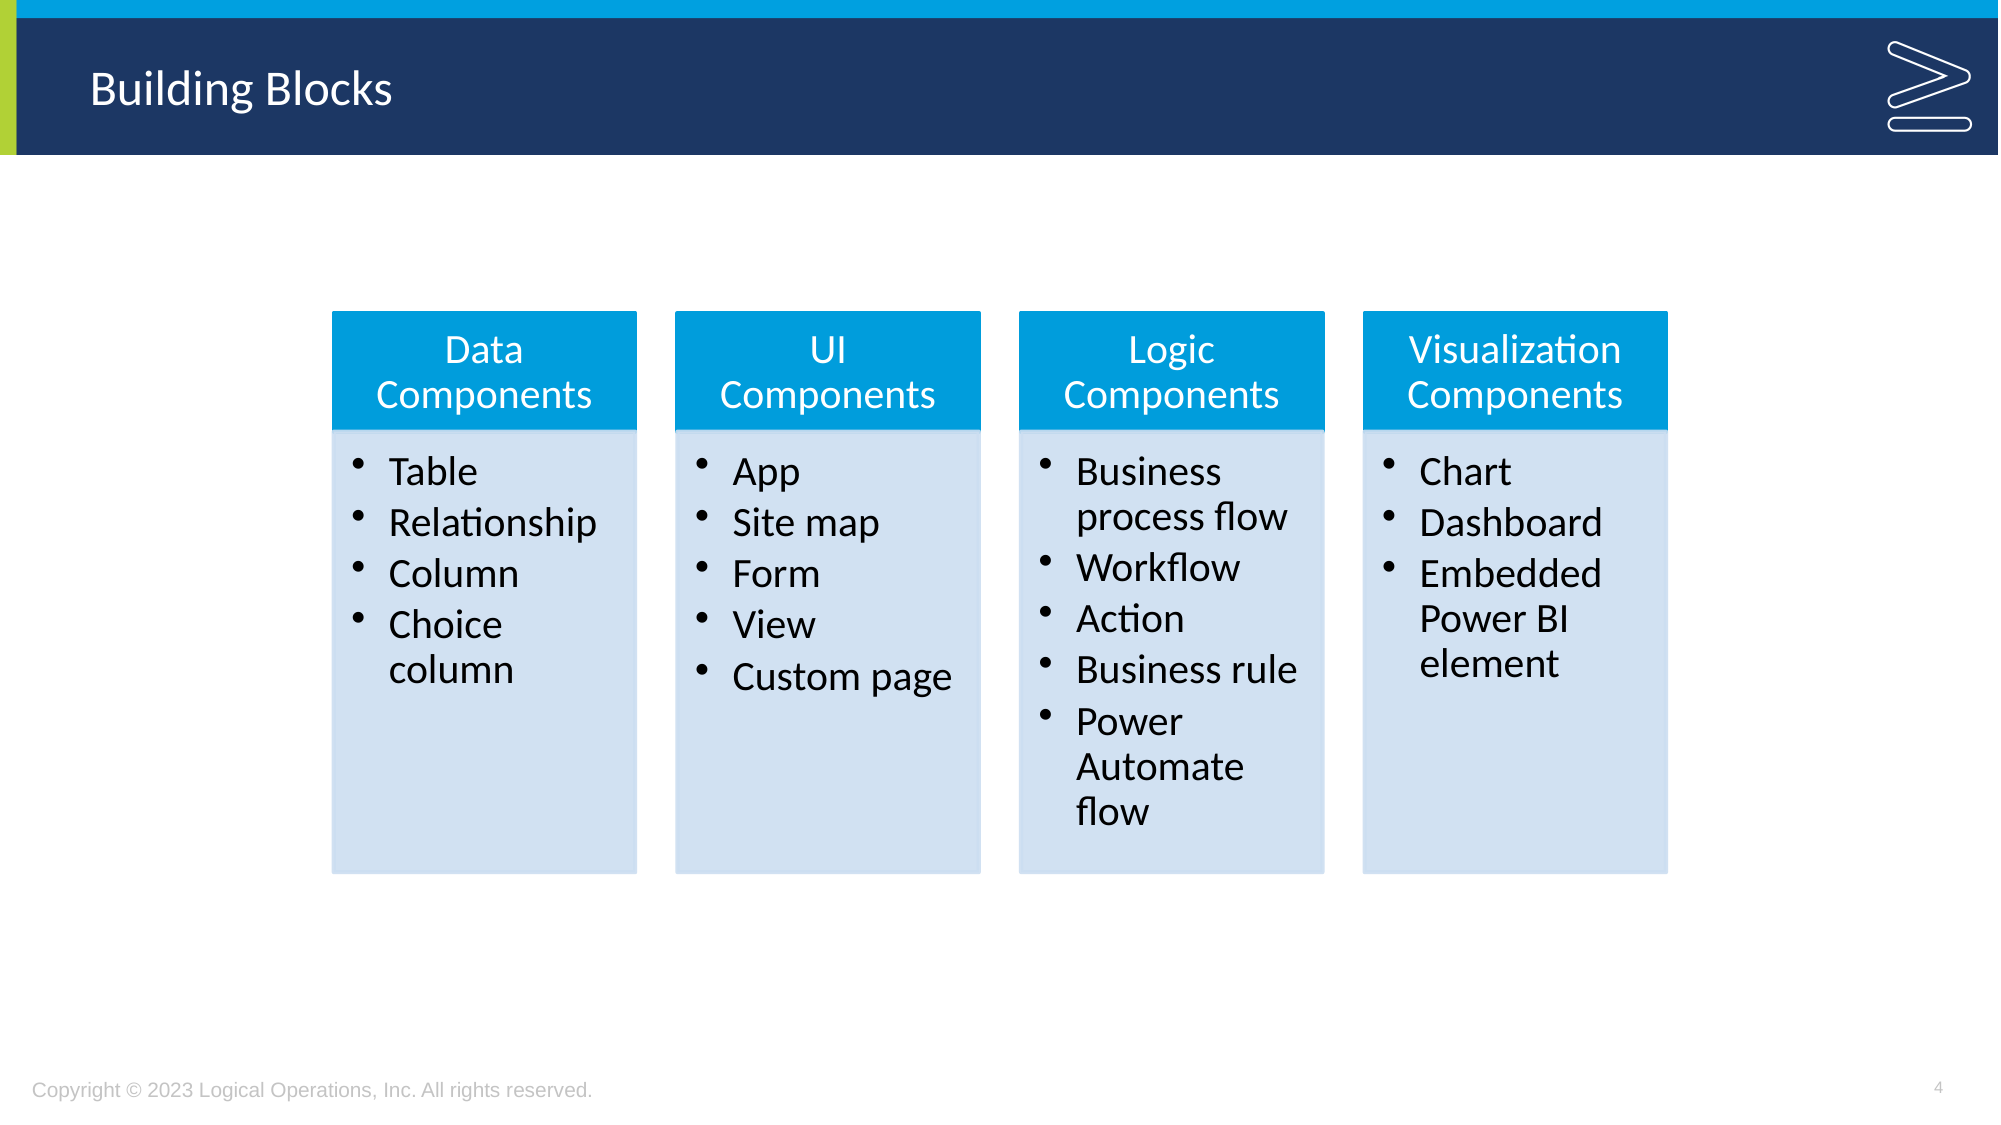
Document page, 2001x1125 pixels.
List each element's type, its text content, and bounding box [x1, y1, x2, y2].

picture [1850, 19, 1998, 155]
slide_number 4 [1491, 1057, 1959, 1118]
title Building Blocks [74, 16, 1850, 155]
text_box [332, 147, 1667, 1038]
picture [0, 0, 74, 155]
